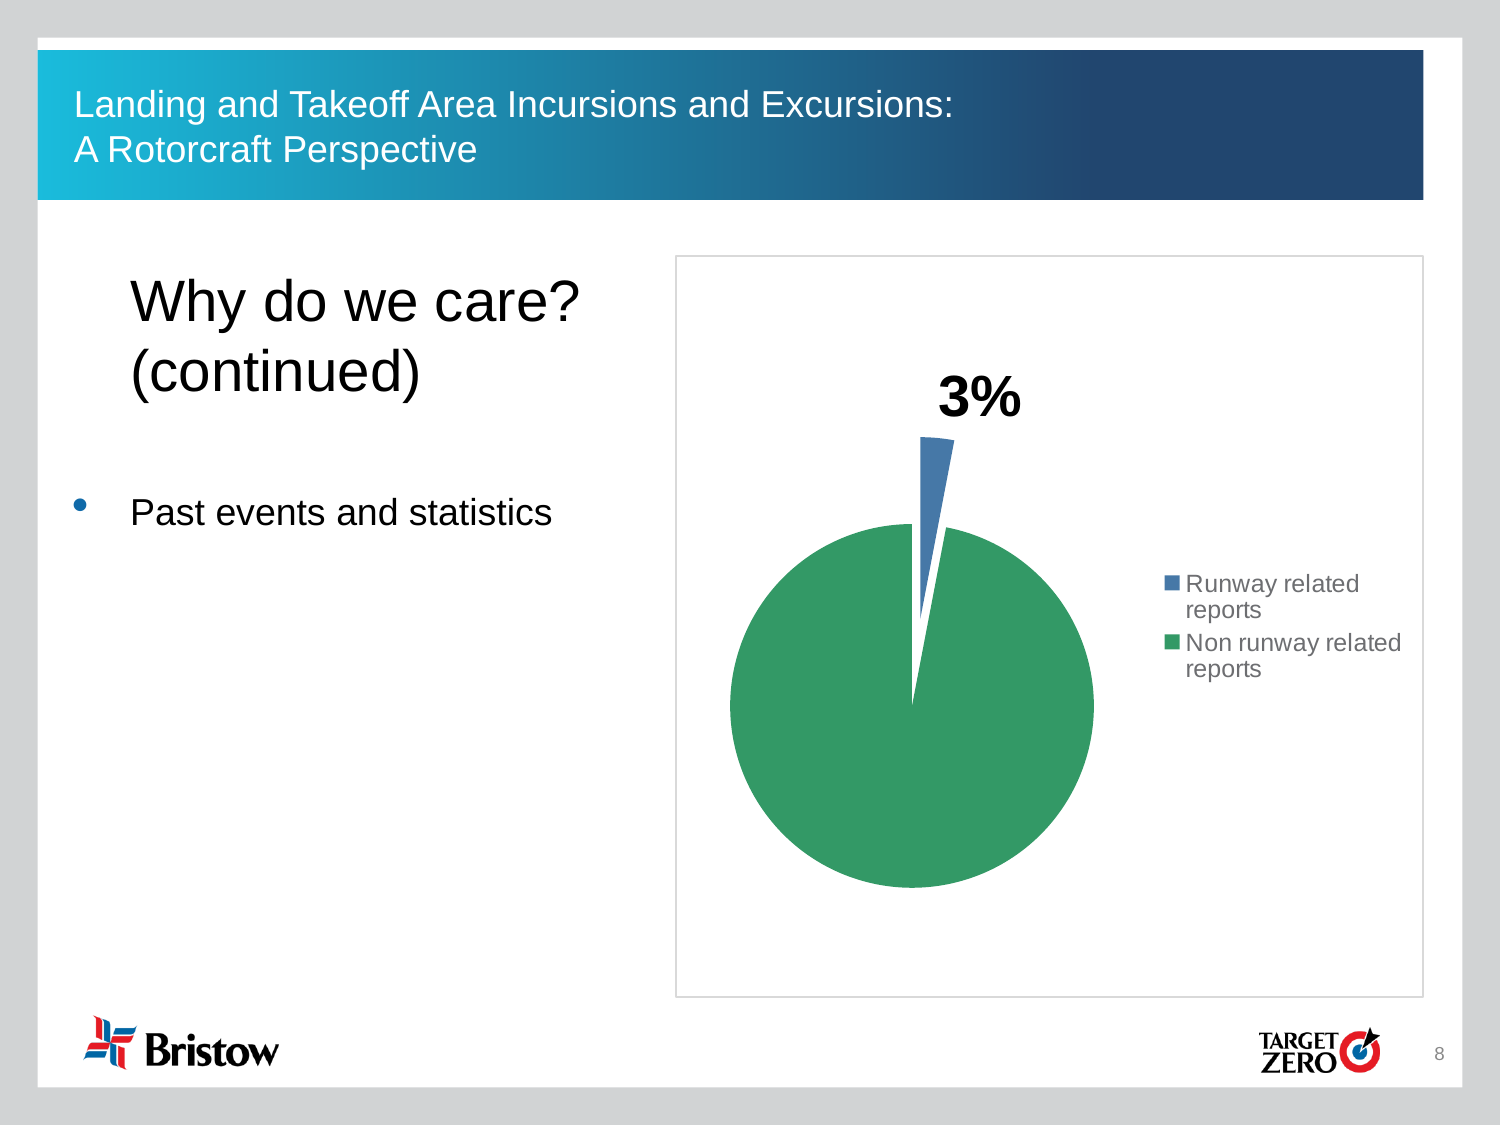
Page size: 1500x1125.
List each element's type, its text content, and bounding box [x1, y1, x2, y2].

picture [83, 1015, 279, 1070]
text_box Landing and Takeoff Area Incursions and Excursions: A Rotorcraft Perspective [73, 50, 1424, 200]
picture [1259, 1027, 1380, 1073]
chart [674, 254, 1425, 998]
text_box Why do we care? (continued) Past events and statistics [73, 255, 652, 998]
